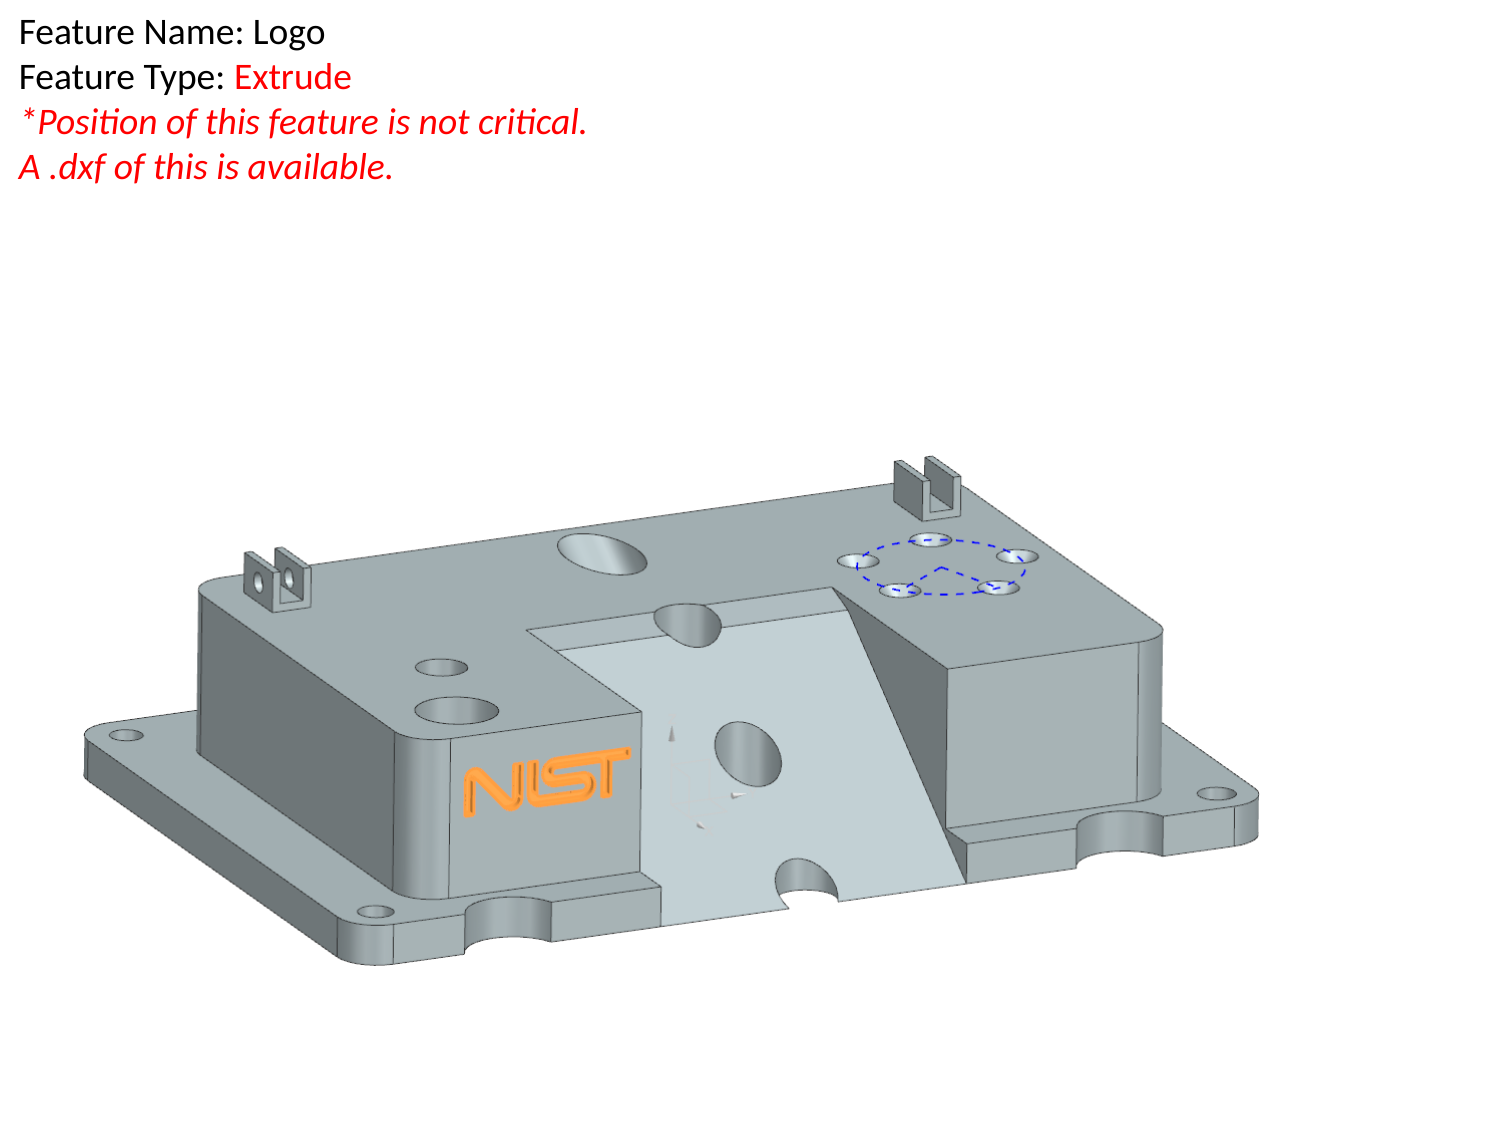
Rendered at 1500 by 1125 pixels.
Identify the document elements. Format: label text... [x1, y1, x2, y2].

picture [77, 439, 1268, 991]
text_box Feature Name: Logo Feature Type: Extrude *Position of this feature is not critical. A .dxf of this is available. [3, 0, 604, 195]
